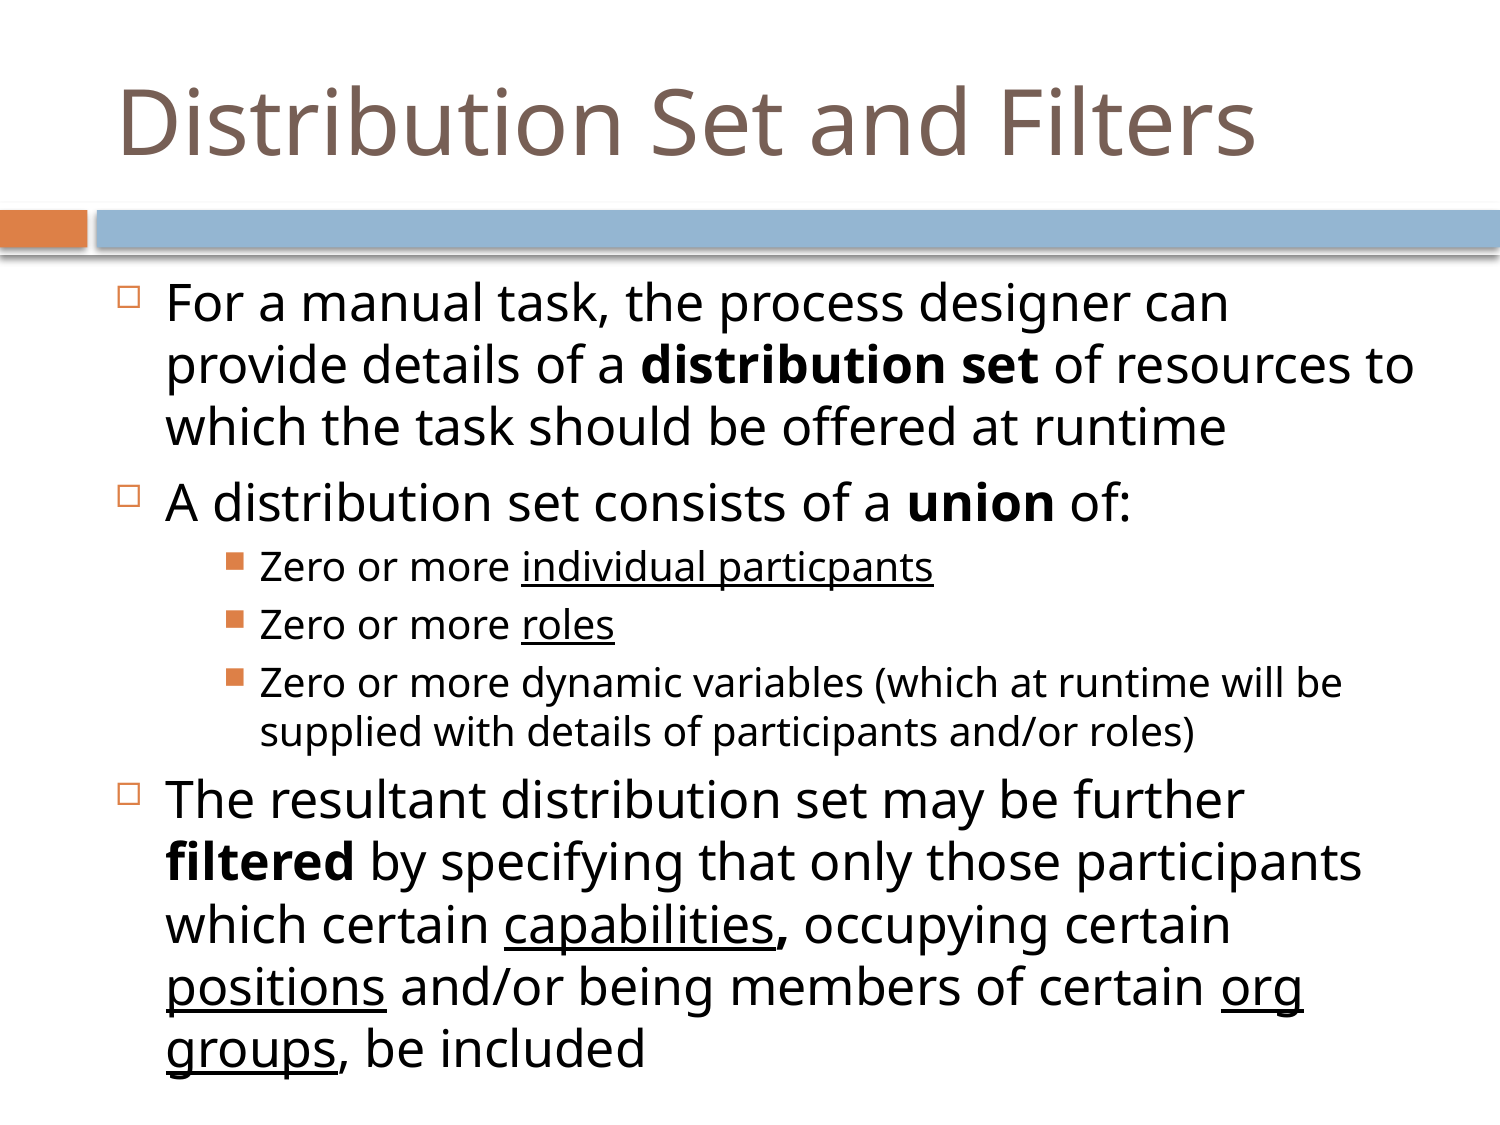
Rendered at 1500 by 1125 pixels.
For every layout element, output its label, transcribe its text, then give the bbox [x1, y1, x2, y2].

title Distribution Set and Filters [100, 37, 1438, 200]
list For a manual task, the process designer can provide details of a distribution set of resources to which the task should be offered at runtime A distribution set consists of a union of: Zero or more individual particpants Zero or more roles Zero or more dynamic variables (which at runtime will be supplied with details of participants and/or roles) The resultant distribution set may be further filtered by specifying that only those participants which certain capabilities, occupying certain positions and/or being members of certain org groups, be included [100, 262, 1438, 1100]
